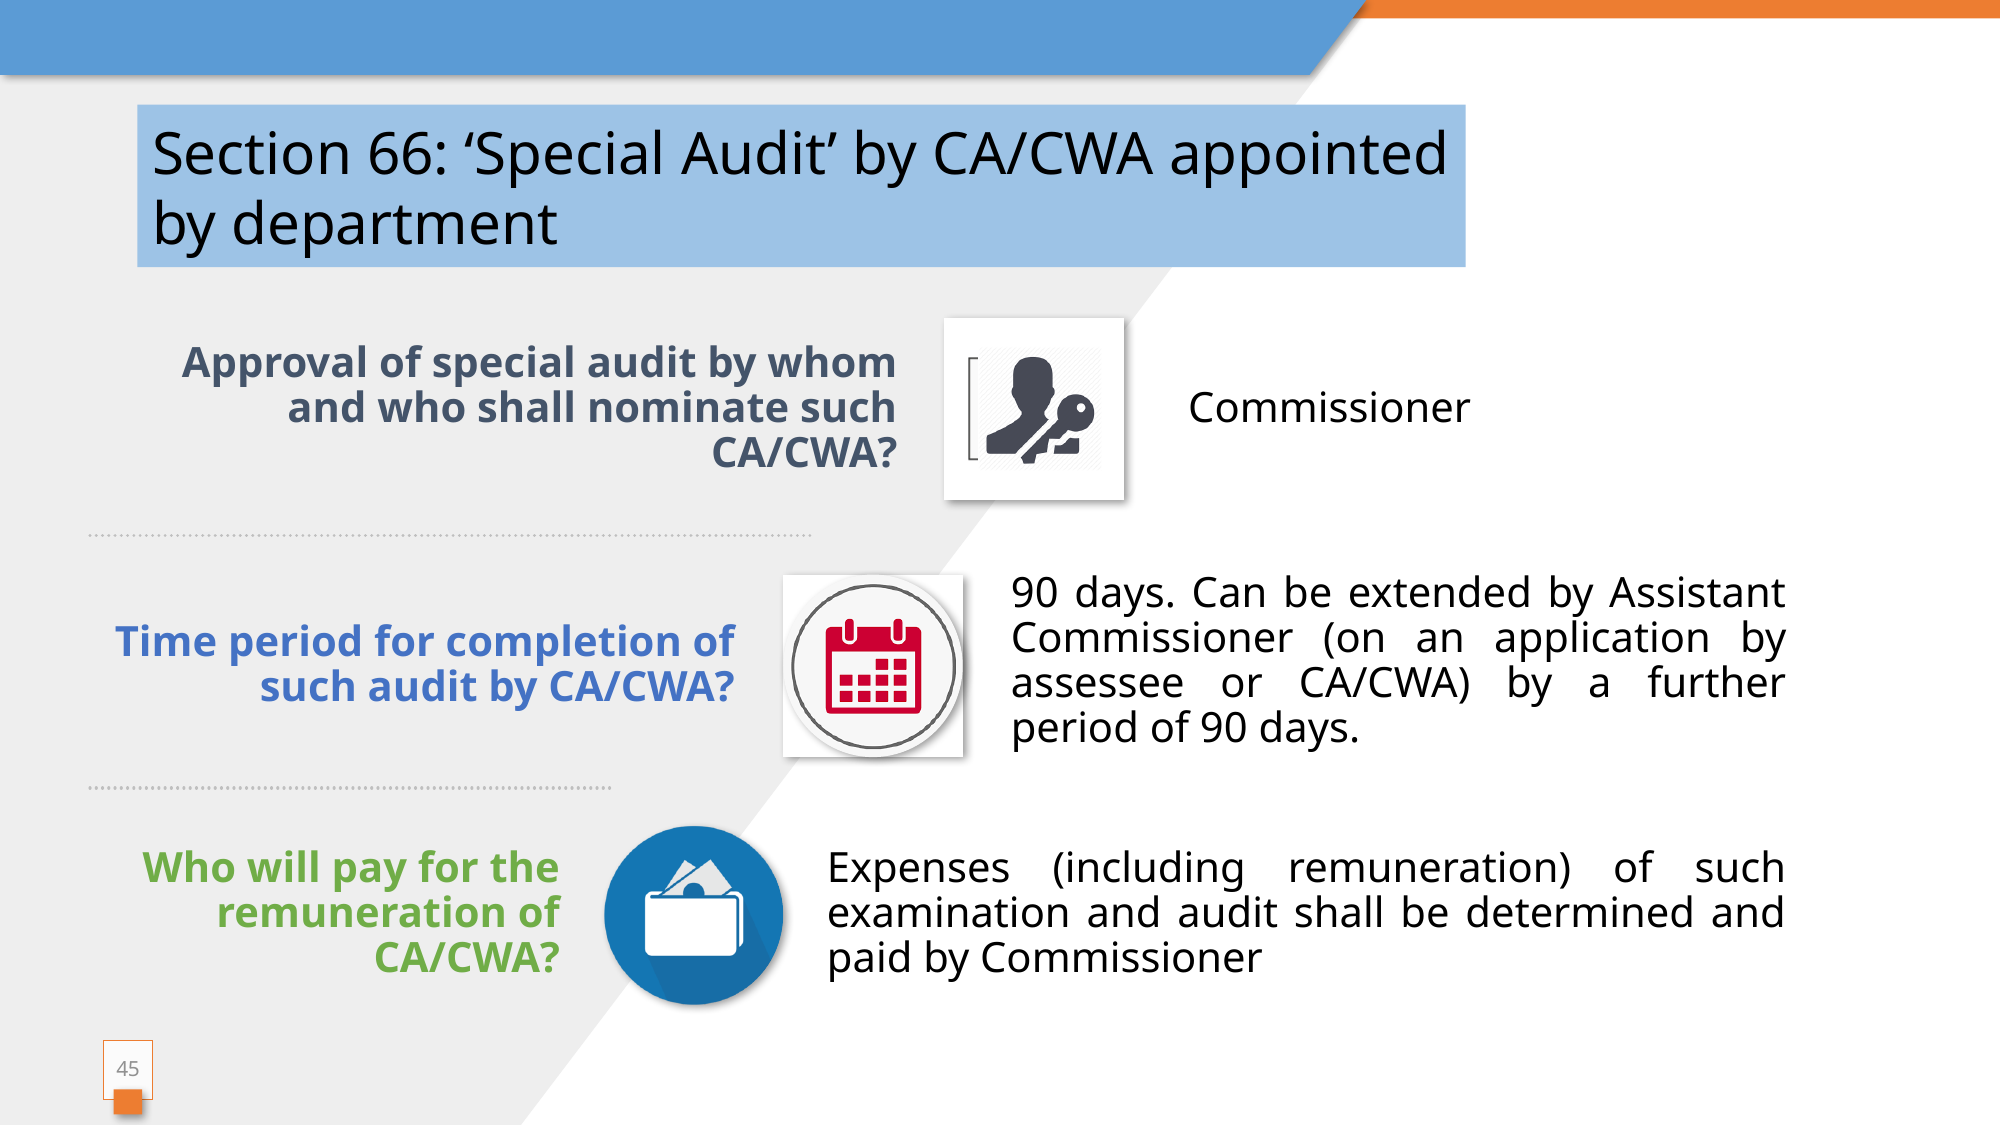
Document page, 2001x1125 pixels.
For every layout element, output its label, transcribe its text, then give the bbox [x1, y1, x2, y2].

list Approval of special audit by whom and who shall nominate such CA/CWA? [102, 374, 913, 444]
picture [603, 823, 784, 1006]
list Who will pay for the remuneration of CA/CWA? [90, 879, 575, 950]
picture [944, 317, 1124, 501]
list Commissioner [1173, 333, 1881, 484]
picture [783, 574, 963, 758]
list Expenses (including remuneration) of such examination and audit shall be determined and paid by Commissioner [811, 839, 1802, 990]
list Time period for completion of such audit by CA/CWA? [90, 631, 750, 701]
text_box [113, 1089, 143, 1115]
list 90 days. Can be extended by Assistant Commissioner (on an application by assessee or CA/CWA) by a further period of 90 days. [995, 586, 1802, 737]
slide_number 45 [103, 1040, 153, 1100]
text_box Section 66: ‘Special Audit’ by CA/CWA appointed by department [136, 104, 1467, 268]
